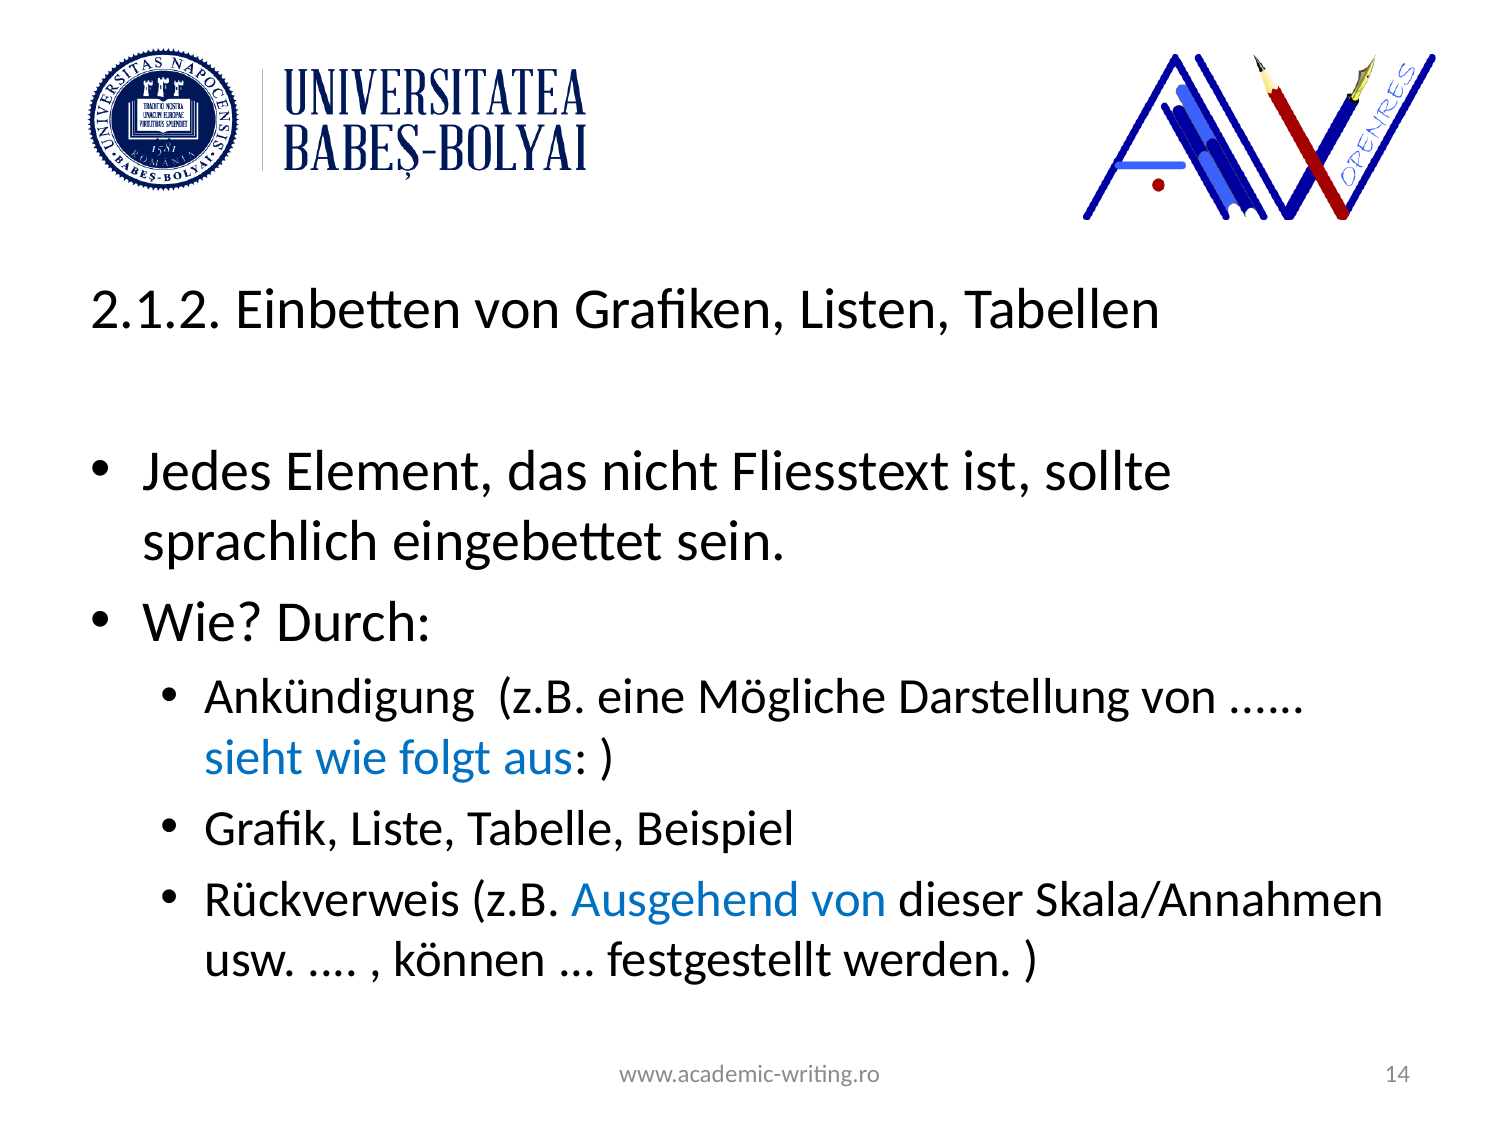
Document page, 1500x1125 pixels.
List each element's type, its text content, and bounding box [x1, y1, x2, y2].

list 2.1.2. Einbetten von Grafiken, Listen, Tabellen Jedes Element, das nicht Fliesstext ist, sollte sprachlich eingebettet sein. Wie? Durch: Ankündigung (z.B. eine Mögliche Darstellung von ...... sieht wie folgt aus: ) Grafik, Liste, Tabelle, Beispiel Rückverweis (z.B. Ausgehend von dieser Skala/Annahmen usw. .... , können ... festgestellt werden. ) [75, 262, 1425, 1005]
footer www.academic-writing.ro [512, 1042, 988, 1103]
slide_number 14 [1074, 1042, 1425, 1103]
picture [76, 42, 597, 197]
picture [1083, 54, 1436, 220]
